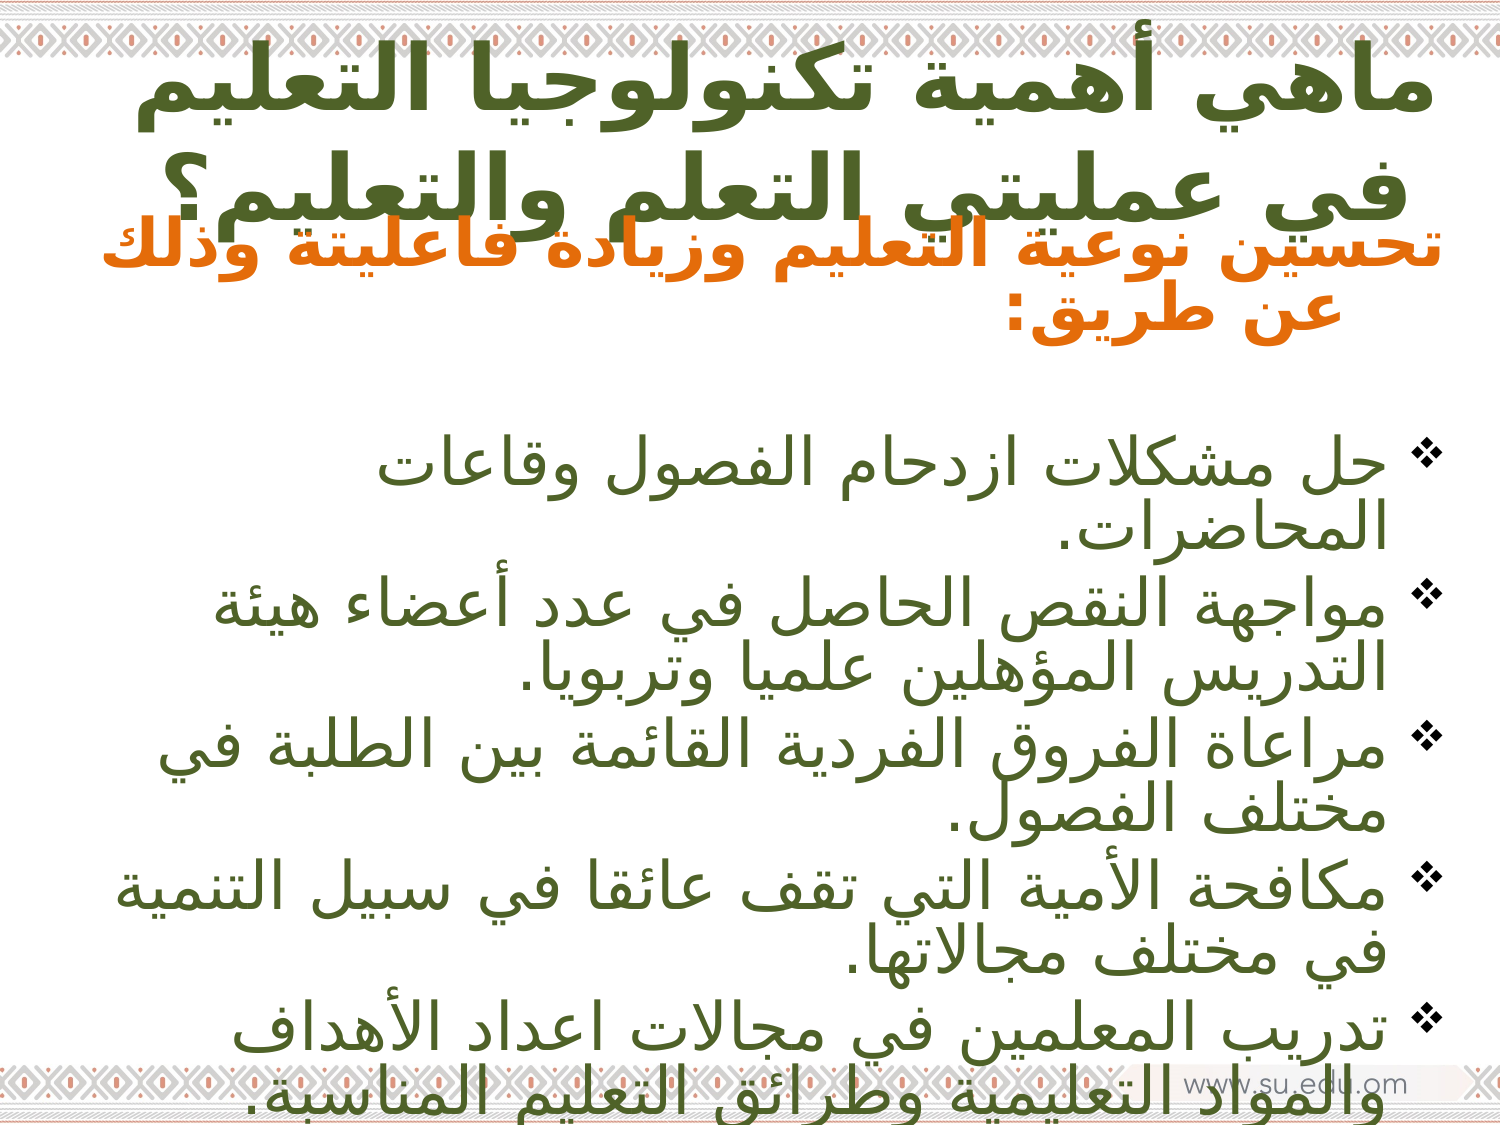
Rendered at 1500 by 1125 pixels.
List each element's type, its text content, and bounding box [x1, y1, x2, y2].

text_box ماهي أهمية تكنولوجيا التعليم في عمليتي التعلم والتعليم؟ [112, 16, 1463, 208]
picture [0, 0, 1500, 1125]
text_box تحسين نوعية التعليم وزيادة فاعليتة وذلك عن طريق: حل مشكلات ازدحام الفصول وقاعات المحاضرات. مواجهة النقص الحاصل في عدد أعضاء هيئة التدريس المؤهلين علميا وتربويا. مراعاة الفروق الفردية القائمة بين الطلبة في مختلف الفصول. مكافحة الأمية التي تقف عائقا في سبيل التنمية في مختلف مجالاتها. تدريب المعلمين في مجالات اعداد الأهداف والمواد التعليمية وطرائق التعليم المناسبة. مواكبة النظرة التربوية الحديثة التي تعتبر المتعلم محور العملية التعليمية وتسعى الى تنميته من مختلف جوانبه المعرفية والوجدانية والخلقية والاجتماعية. [17, 208, 1463, 1015]
